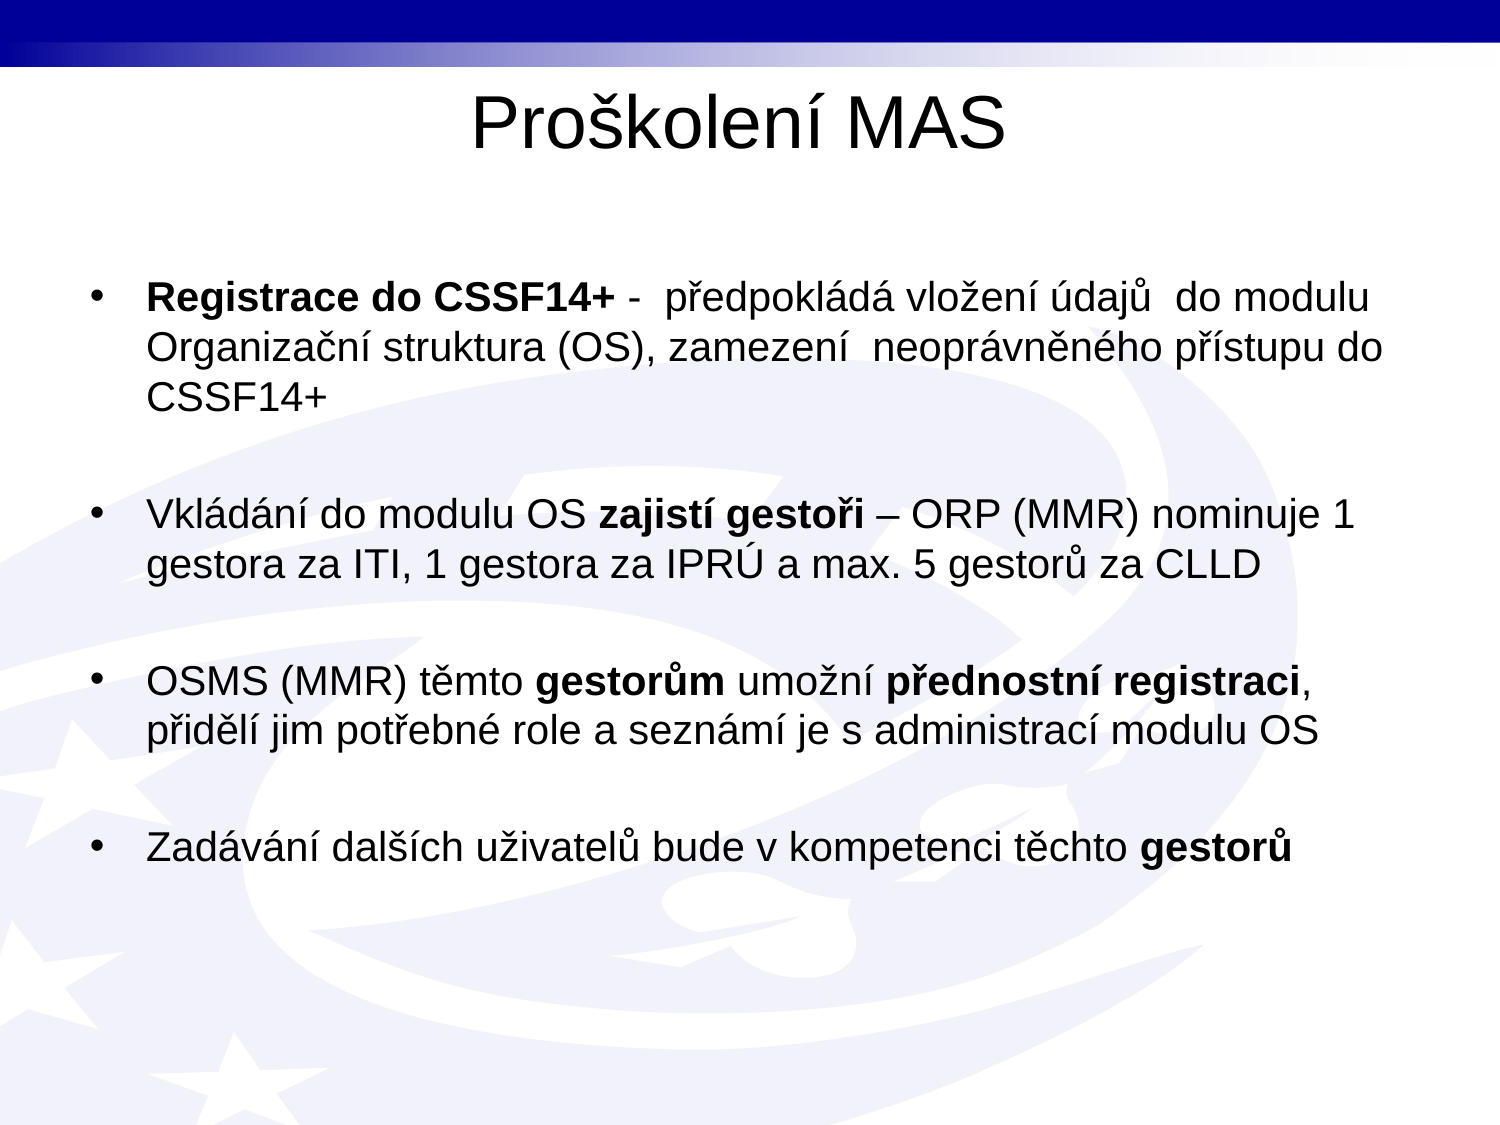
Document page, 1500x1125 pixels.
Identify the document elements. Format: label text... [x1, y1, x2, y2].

list Registrace do CSSF14+ - předpokládá vložení údajů do modulu Organizační struktura (OS), zamezení neoprávněného přístupu do CSSF14+ Vkládání do modulu OS zajistí gestoři – ORP (MMR) nominuje 1 gestora za ITI, 1 gestora za IPRÚ a max. 5 gestorů za CLLD OSMS (MMR) těmto gestorům umožní přednostní registraci, přidělí jim potřebné role a seznámí je s administrací modulu OS Zadávání dalších uživatelů bude v kompetenci těchto gestorů [75, 262, 1425, 1005]
title Proškolení MAS [75, 66, 1425, 233]
